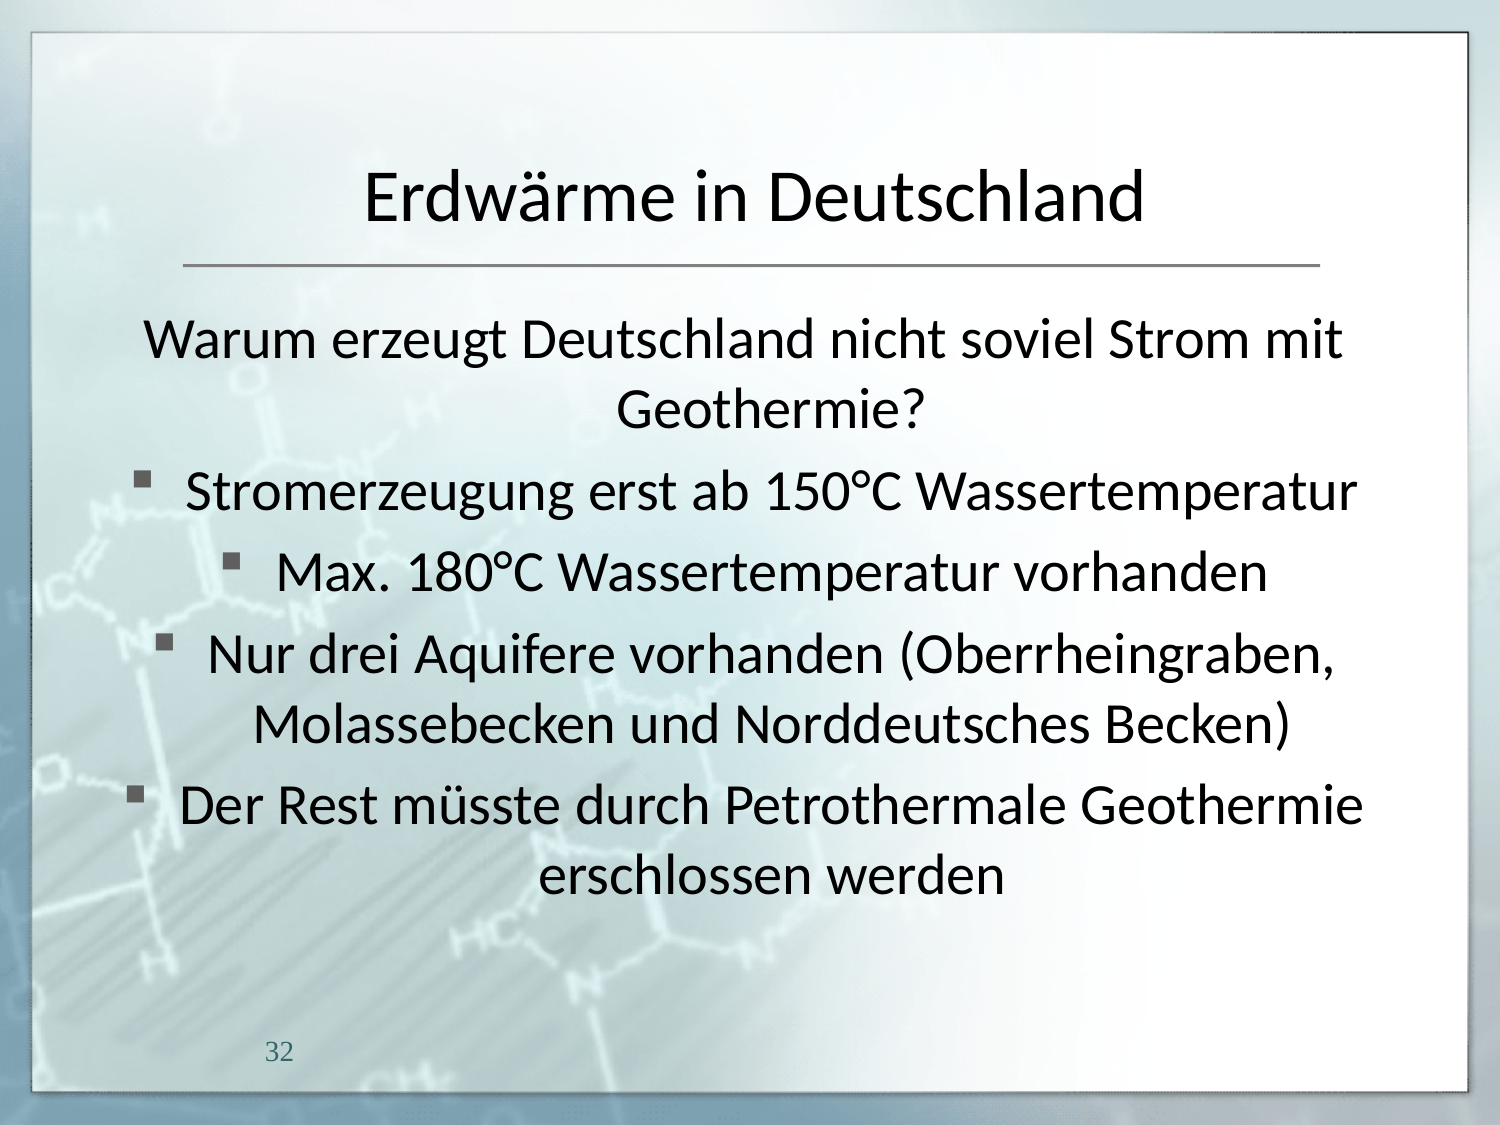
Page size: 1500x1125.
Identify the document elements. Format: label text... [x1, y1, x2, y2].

list Warum erzeugt Deutschland nicht soviel Strom mit Geothermie? Stromerzeugung erst ab 150°C Wassertemperatur Max. 180°C Wassertemperatur vorhanden Nur drei Aquifere vorhanden (Oberrheingraben, Molassebecken und Norddeutsches Becken) Der Rest müsste durch Petrothermale Geothermie erschlossen werden [81, 292, 1407, 1091]
picture [0, 0, 1500, 1125]
title Erdwärme in Deutschland [70, 105, 1442, 279]
slide_number 32 [249, 1024, 463, 1101]
